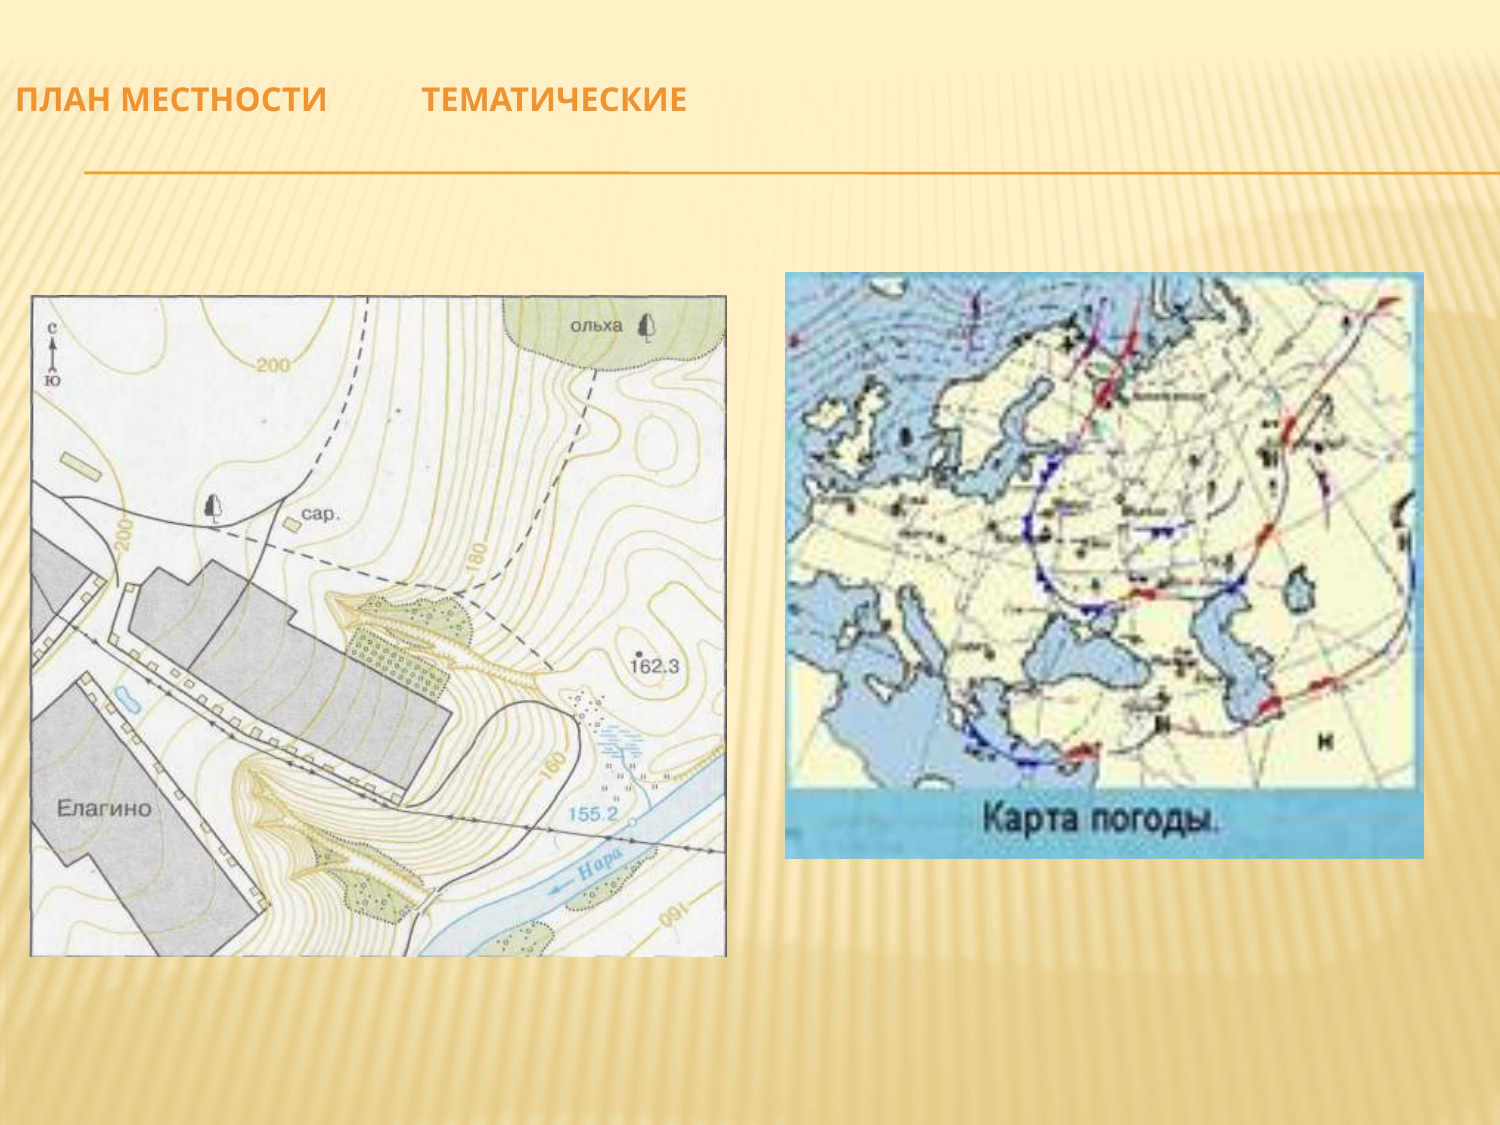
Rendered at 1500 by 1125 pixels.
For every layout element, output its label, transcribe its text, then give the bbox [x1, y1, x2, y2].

picture [785, 271, 1424, 860]
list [29, 295, 727, 958]
title План местности Тематические [0, 70, 1467, 244]
